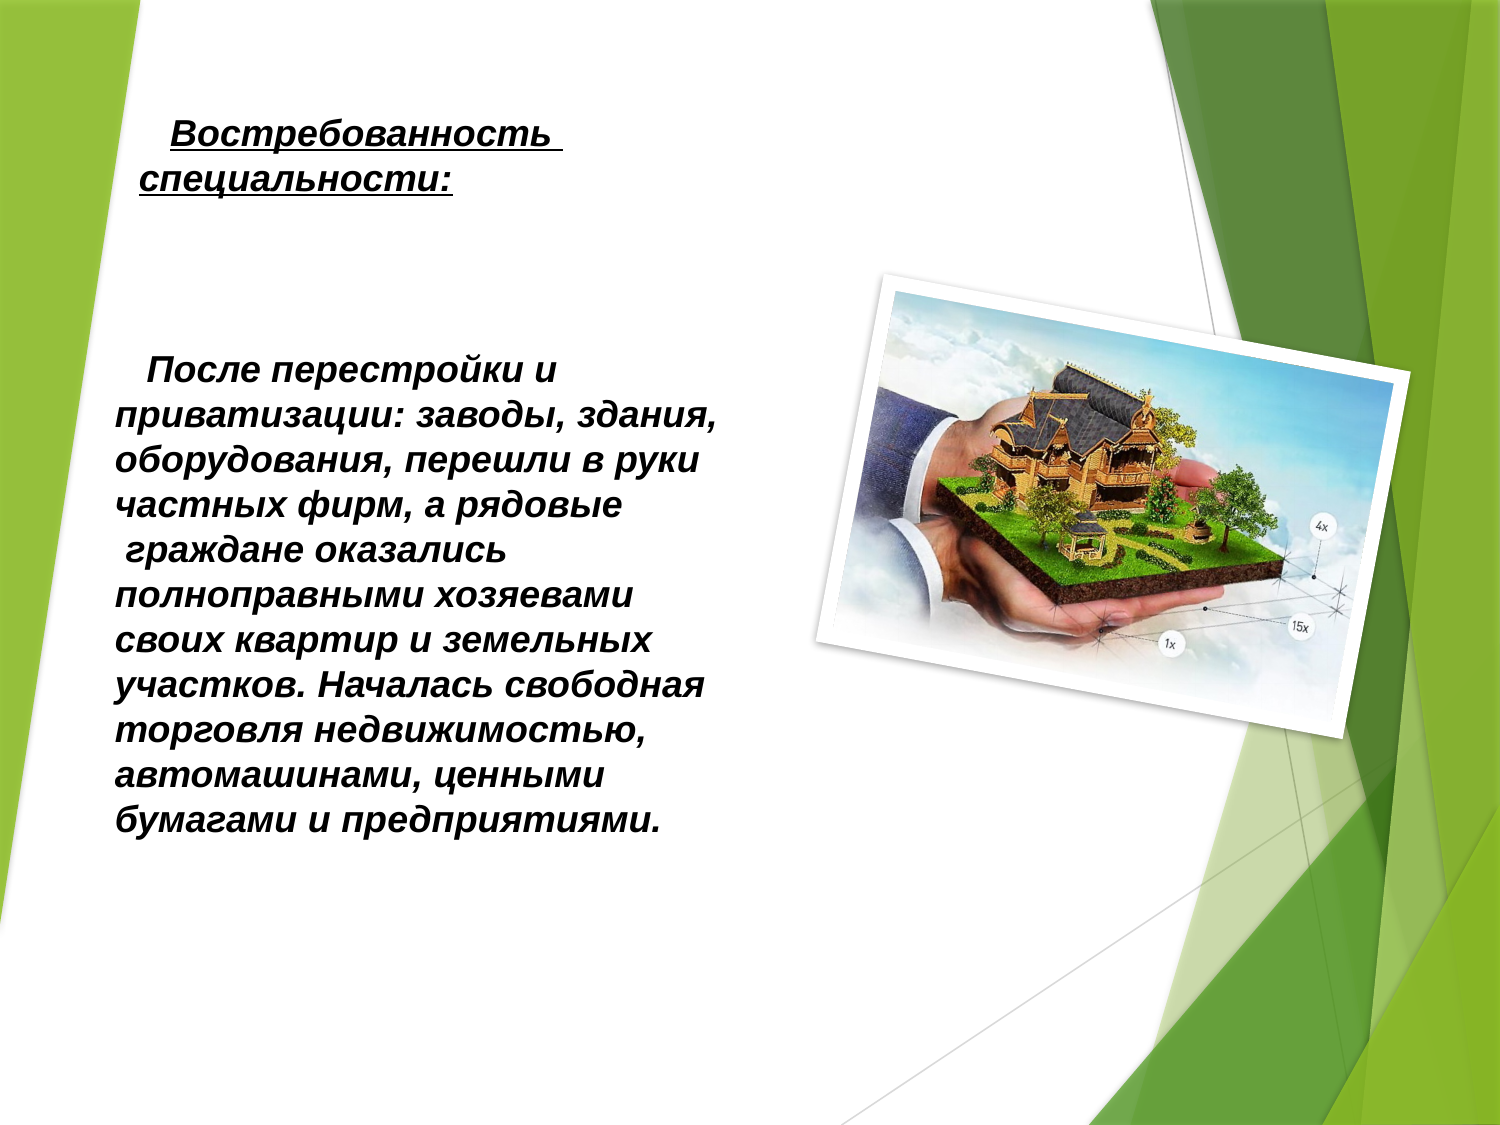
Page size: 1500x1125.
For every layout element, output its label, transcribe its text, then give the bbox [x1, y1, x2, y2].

picture [833, 292, 1393, 721]
text_box После перестройки и приватизации: заводы, здания, оборудования, перешли в руки частных фирм, а рядовые граждане оказались полноправными хозяевами своих квартир и земельных участков. Началась свободная торговля недвижимостью, автомашинами, ценными бумагами и предприятиями. [100, 338, 739, 848]
text_box Востребованность специальности: [123, 101, 715, 207]
